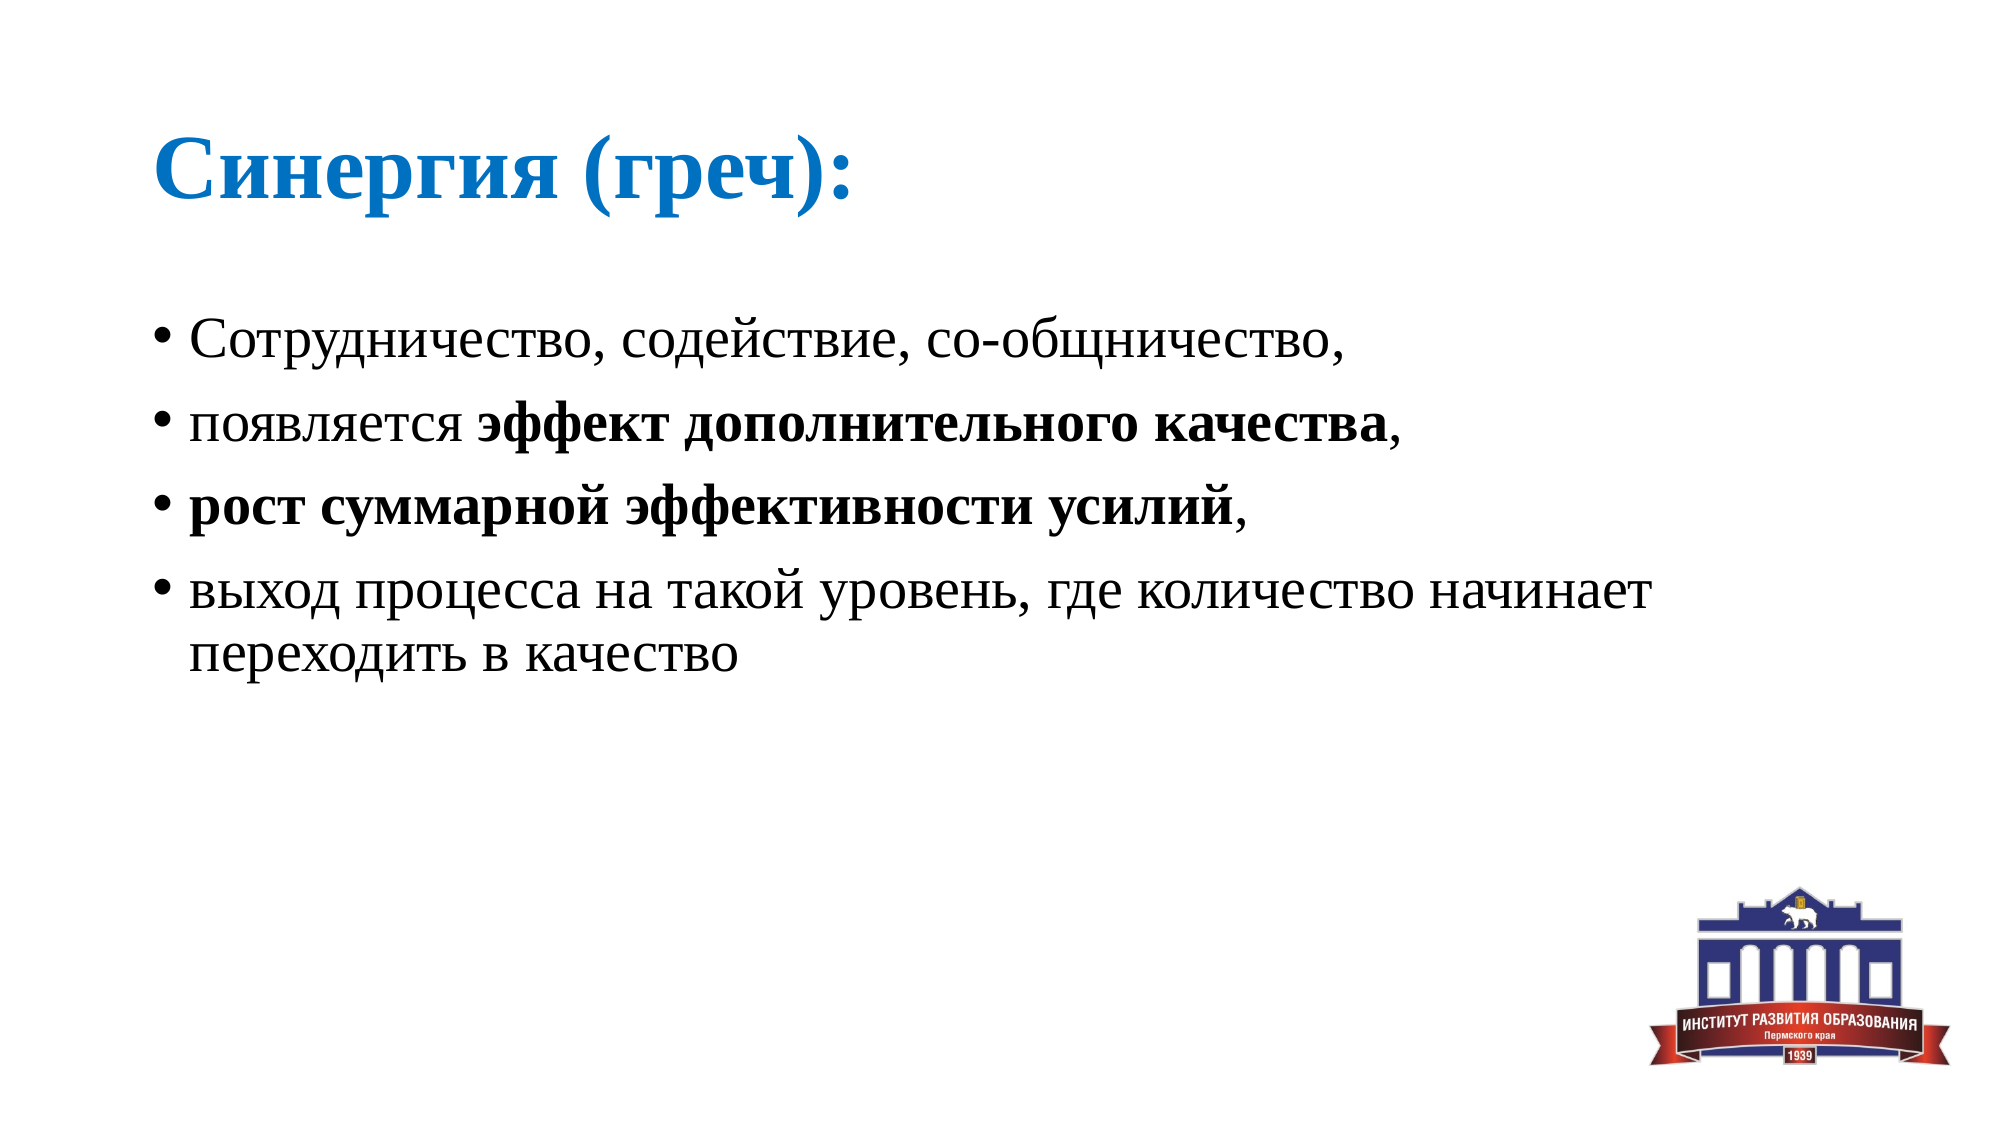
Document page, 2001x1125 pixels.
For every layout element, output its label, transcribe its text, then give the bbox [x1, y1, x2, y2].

title Синергия (греч): [137, 59, 1863, 278]
picture [1648, 886, 1951, 1066]
list Сотрудничество, содействие, со-общничество, появляется эффект дополнительного качества, рост суммарной эффективности усилий, выход процесса на такой уровень, где количество начинает переходить в качество [137, 299, 1863, 1014]
